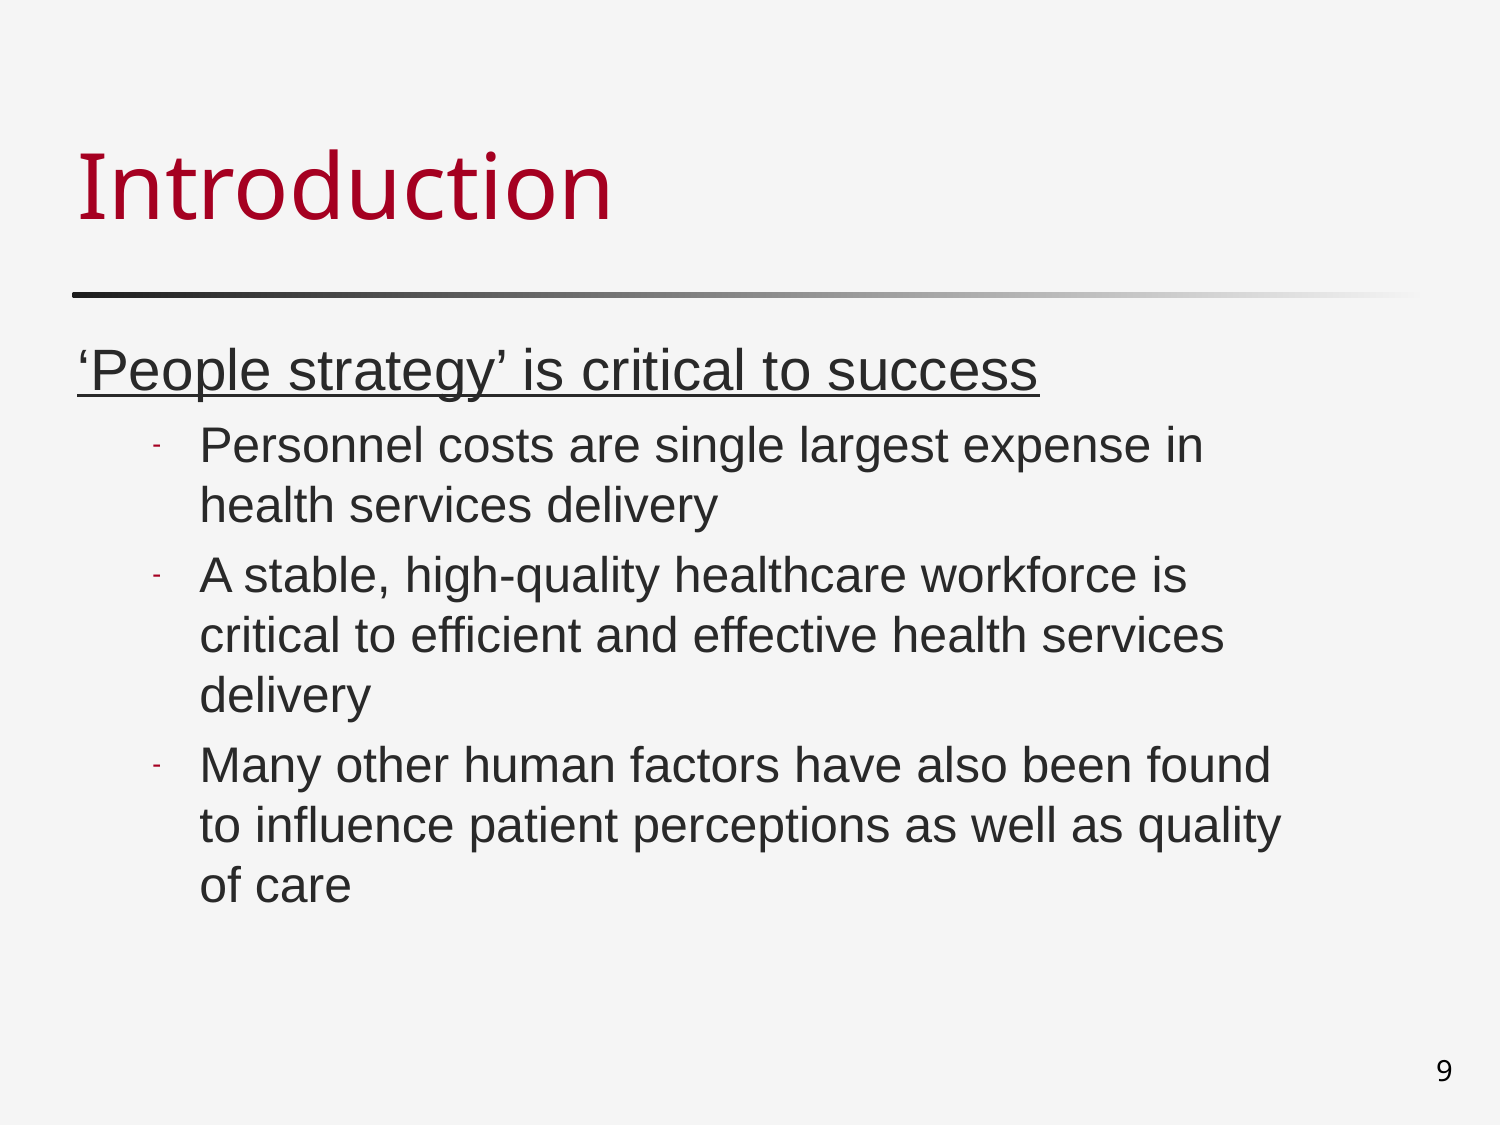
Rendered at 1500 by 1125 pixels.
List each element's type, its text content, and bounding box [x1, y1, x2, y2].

list ‘People strategy’ is critical to success Personnel costs are single largest expense in health services delivery A stable, high-quality healthcare workforce is critical to efficient and effective health services delivery Many other human factors have also been found to influence patient perceptions as well as quality of care [62, 324, 1338, 1001]
title Introduction [62, 74, 1342, 291]
slide_number 9 [1154, 1023, 1468, 1100]
